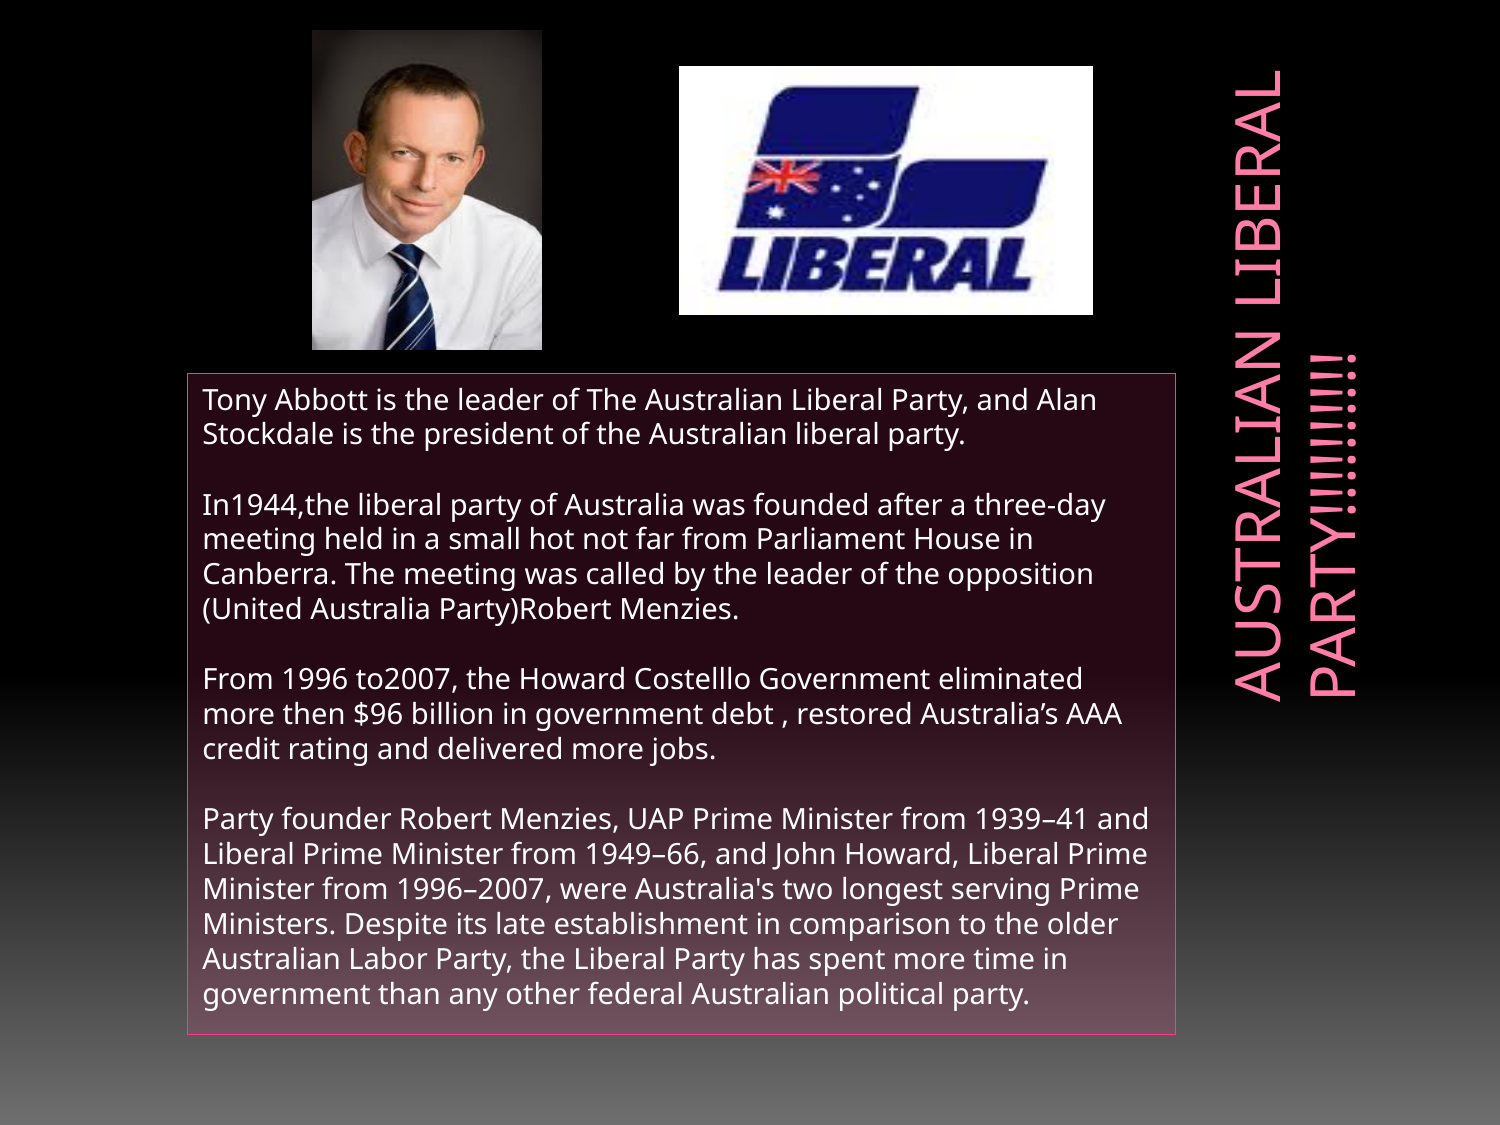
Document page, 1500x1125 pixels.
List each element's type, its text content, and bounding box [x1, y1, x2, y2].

picture [312, 30, 542, 351]
picture [678, 66, 1093, 315]
list Tony Abbott is the leader of The Australian Liberal Party, and Alan Stockdale is the president of the Australian liberal party. In1944,the liberal party of Australia was founded after a three-day meeting held in a small hot not far from Parliament House in Canberra. The meeting was called by the leader of the opposition (United Australia Party)Robert Menzies. From 1996 to2007, the Howard Costelllo Government eliminated more then $96 billion in government debt , restored Australia’s AAA credit rating and delivered more jobs. Party founder Robert Menzies, UAP Prime Minister from 1939–41 and Liberal Prime Minister from 1949–66, and John Howard, Liberal Prime Minister from 1996–2007, were Australia's two longest serving Prime Ministers. Despite its late establishment in comparison to the older Australian Labor Party, the Liberal Party has spent more time in government than any other federal Australian political party. [187, 373, 1176, 1035]
title Australian liberal party!!!!!!!!!! [1210, 54, 1447, 1075]
